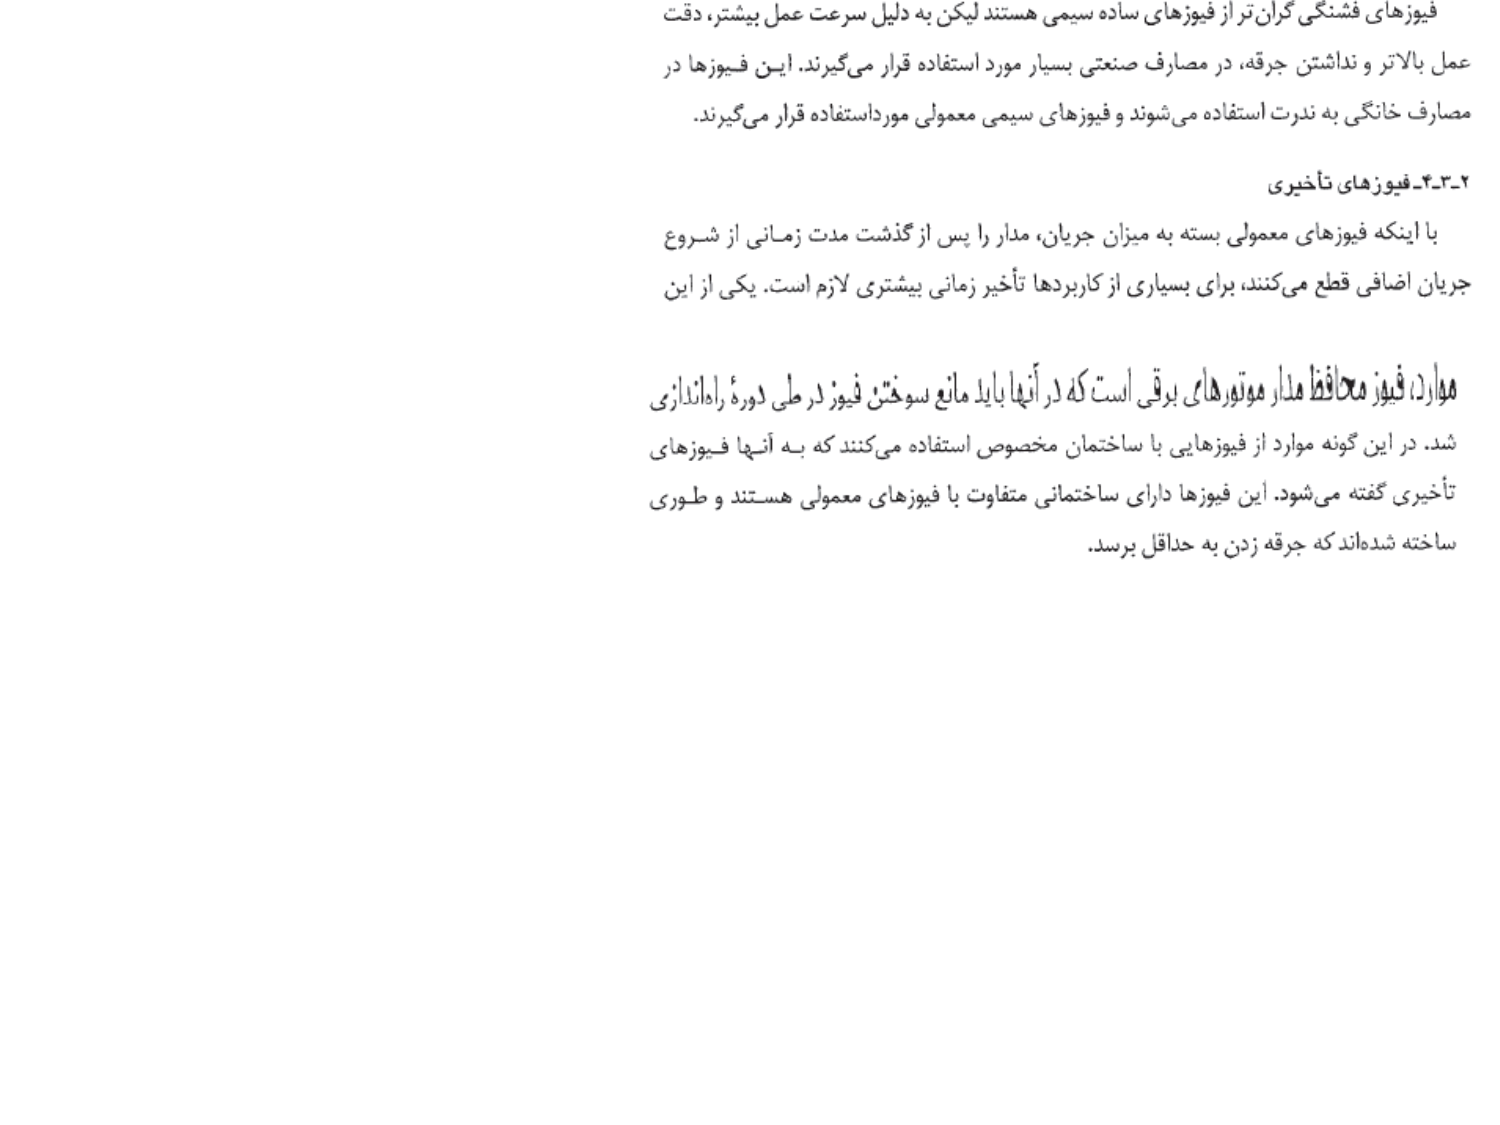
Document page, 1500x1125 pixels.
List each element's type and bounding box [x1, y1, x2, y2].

picture [576, 356, 1500, 565]
picture [655, 0, 1500, 349]
